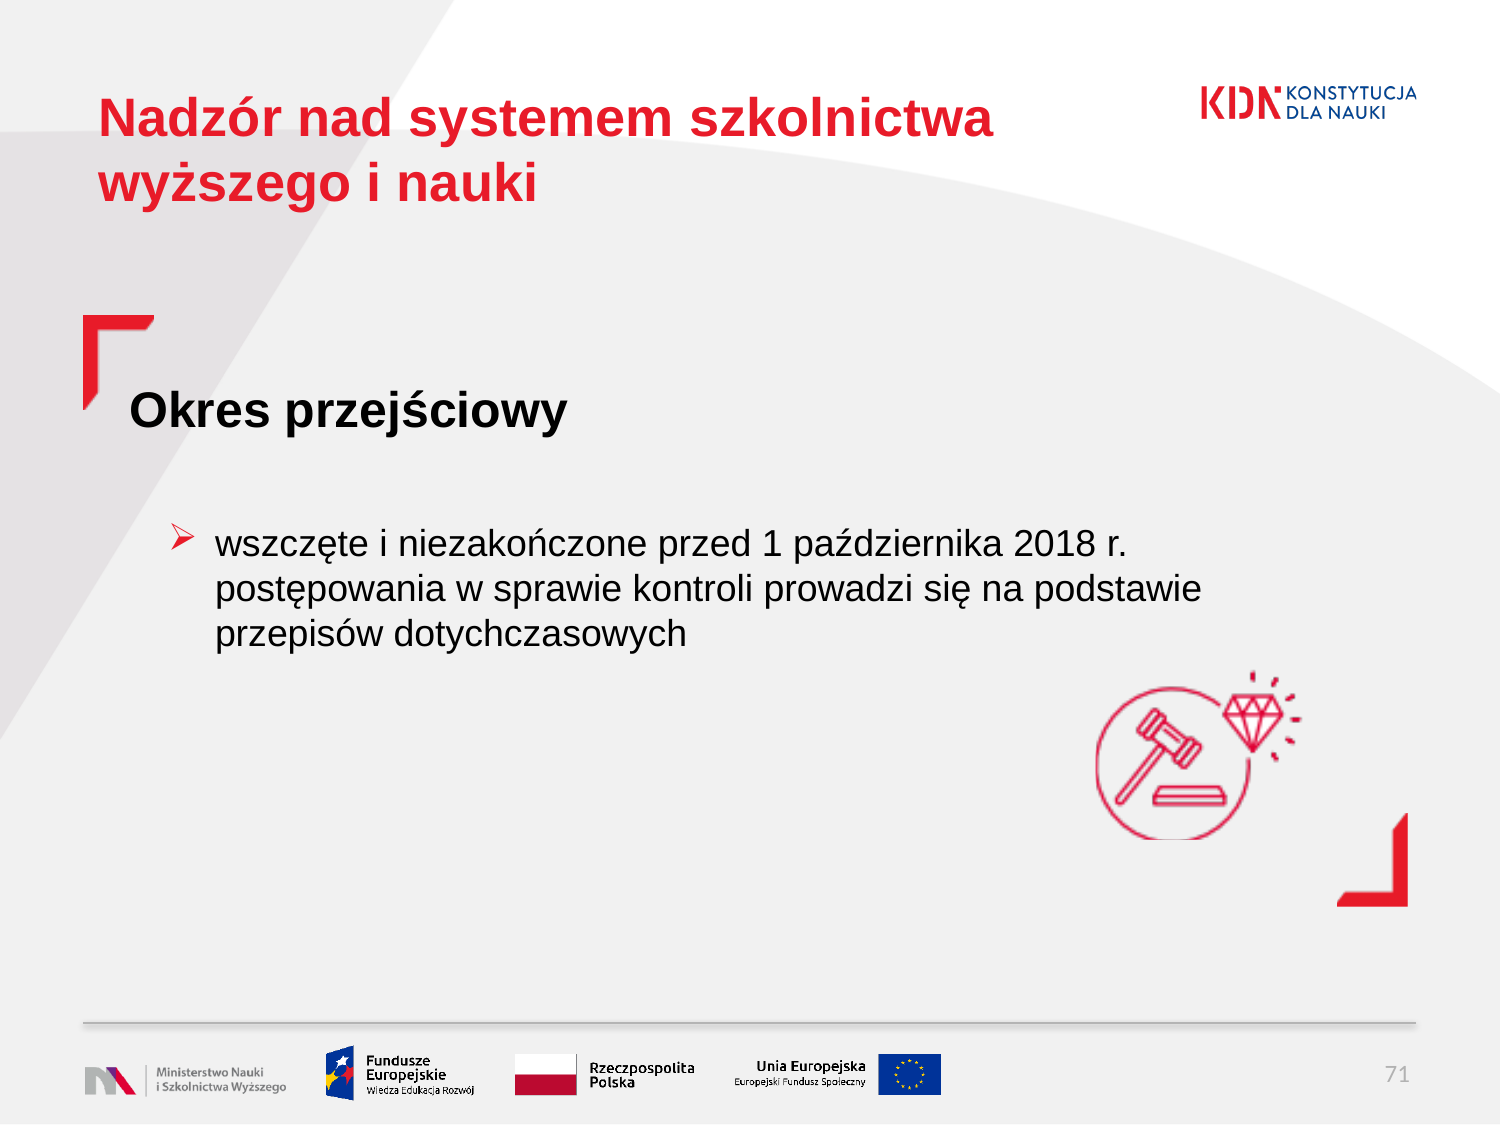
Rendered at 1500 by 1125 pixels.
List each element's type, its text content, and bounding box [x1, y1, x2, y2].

picture [0, 0, 1500, 1125]
title Nadzór nad systemem szkolnictwa wyższego i nauki [83, 74, 1170, 143]
list wszczęte i niezakończone przed 1 października 2018 r. postępowania w sprawie kontroli prowadzi się na podstawie przepisów dotychczasowych [153, 511, 1259, 893]
slide_number 71 [1074, 1042, 1425, 1103]
text_box Okres przejściowy [114, 370, 1236, 446]
text_box [95, 328, 1075, 916]
